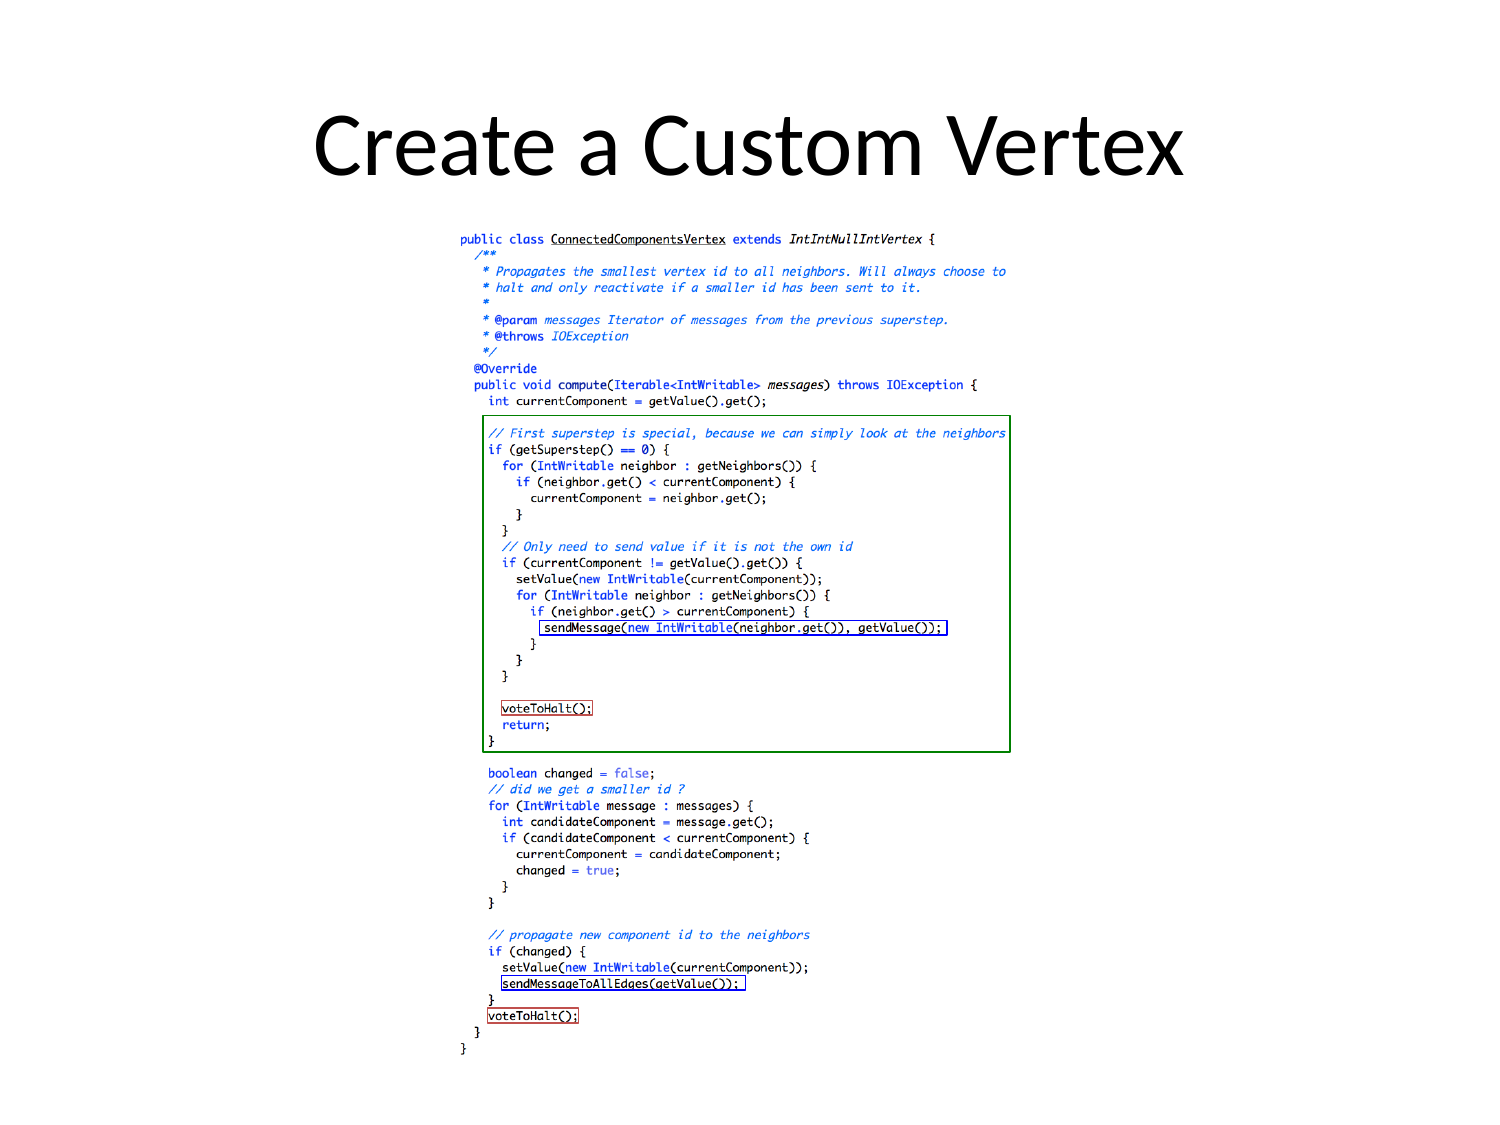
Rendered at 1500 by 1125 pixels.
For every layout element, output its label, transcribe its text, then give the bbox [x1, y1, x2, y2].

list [0, 232, 1500, 1058]
title Create a Custom Vertex [75, 45, 1425, 230]
